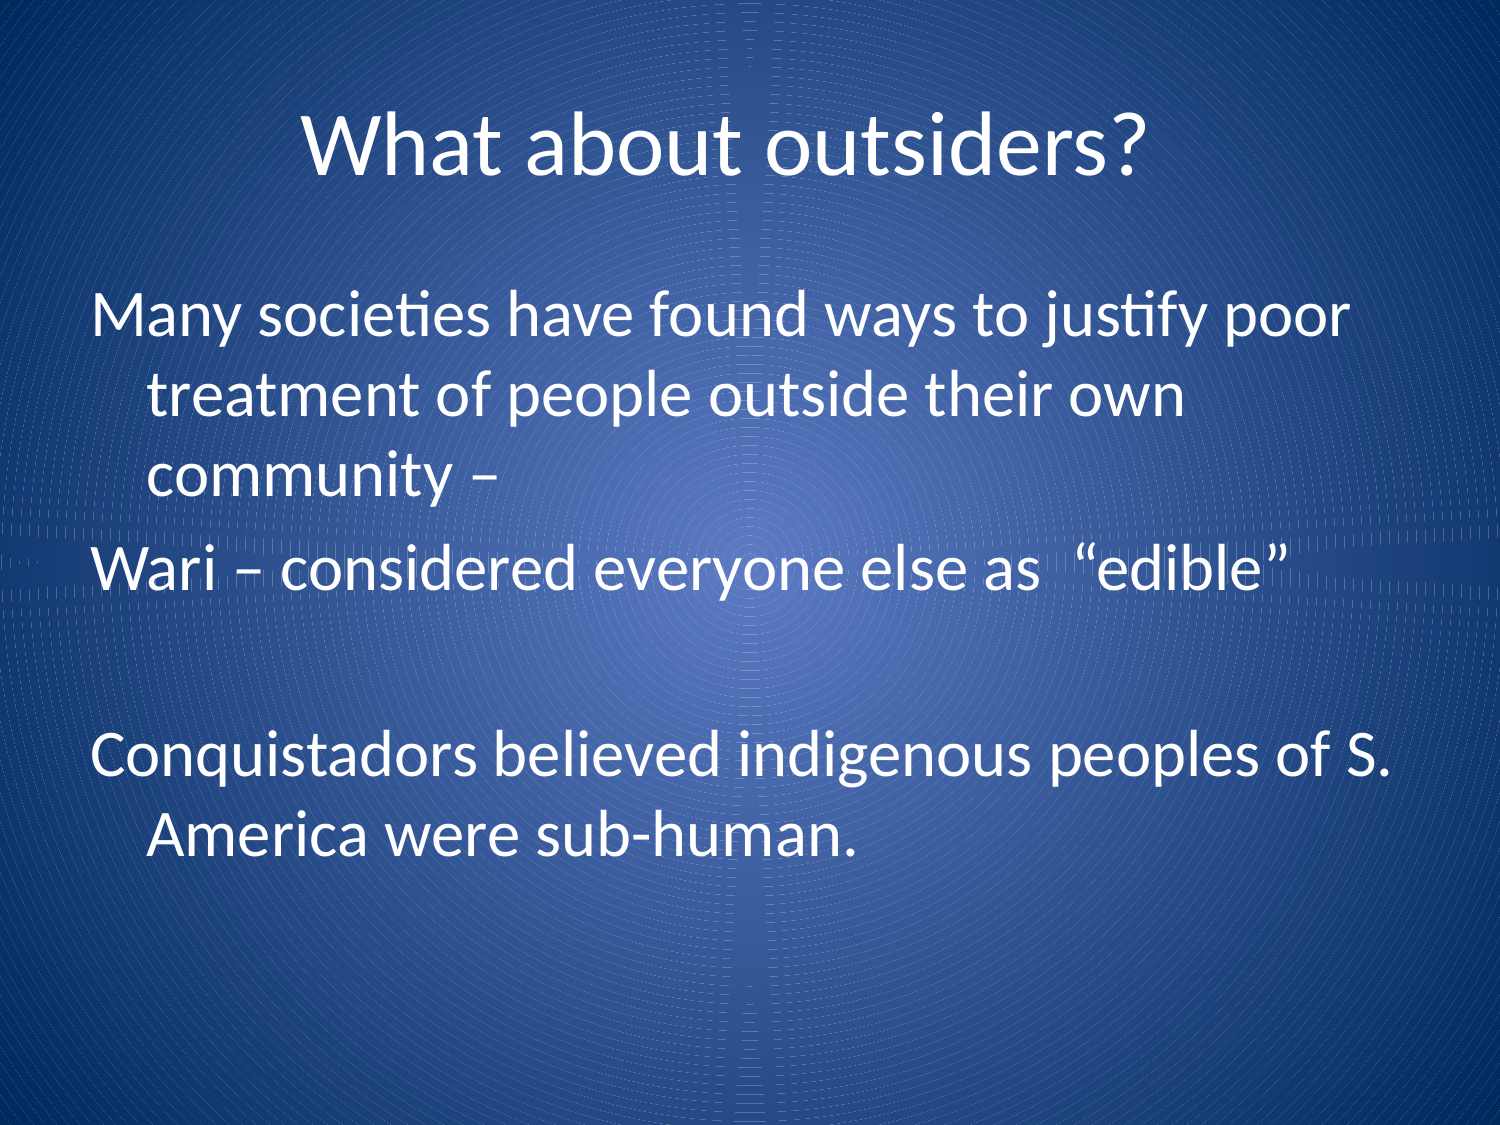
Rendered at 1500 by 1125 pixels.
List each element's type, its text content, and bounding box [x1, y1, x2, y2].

title What about outsiders? [75, 45, 1425, 233]
list Many societies have found ways to justify poor treatment of people outside their own community – Wari – considered everyone else as “edible” Conquistadors believed indigenous peoples of S. America were sub-human. [75, 262, 1425, 1005]
